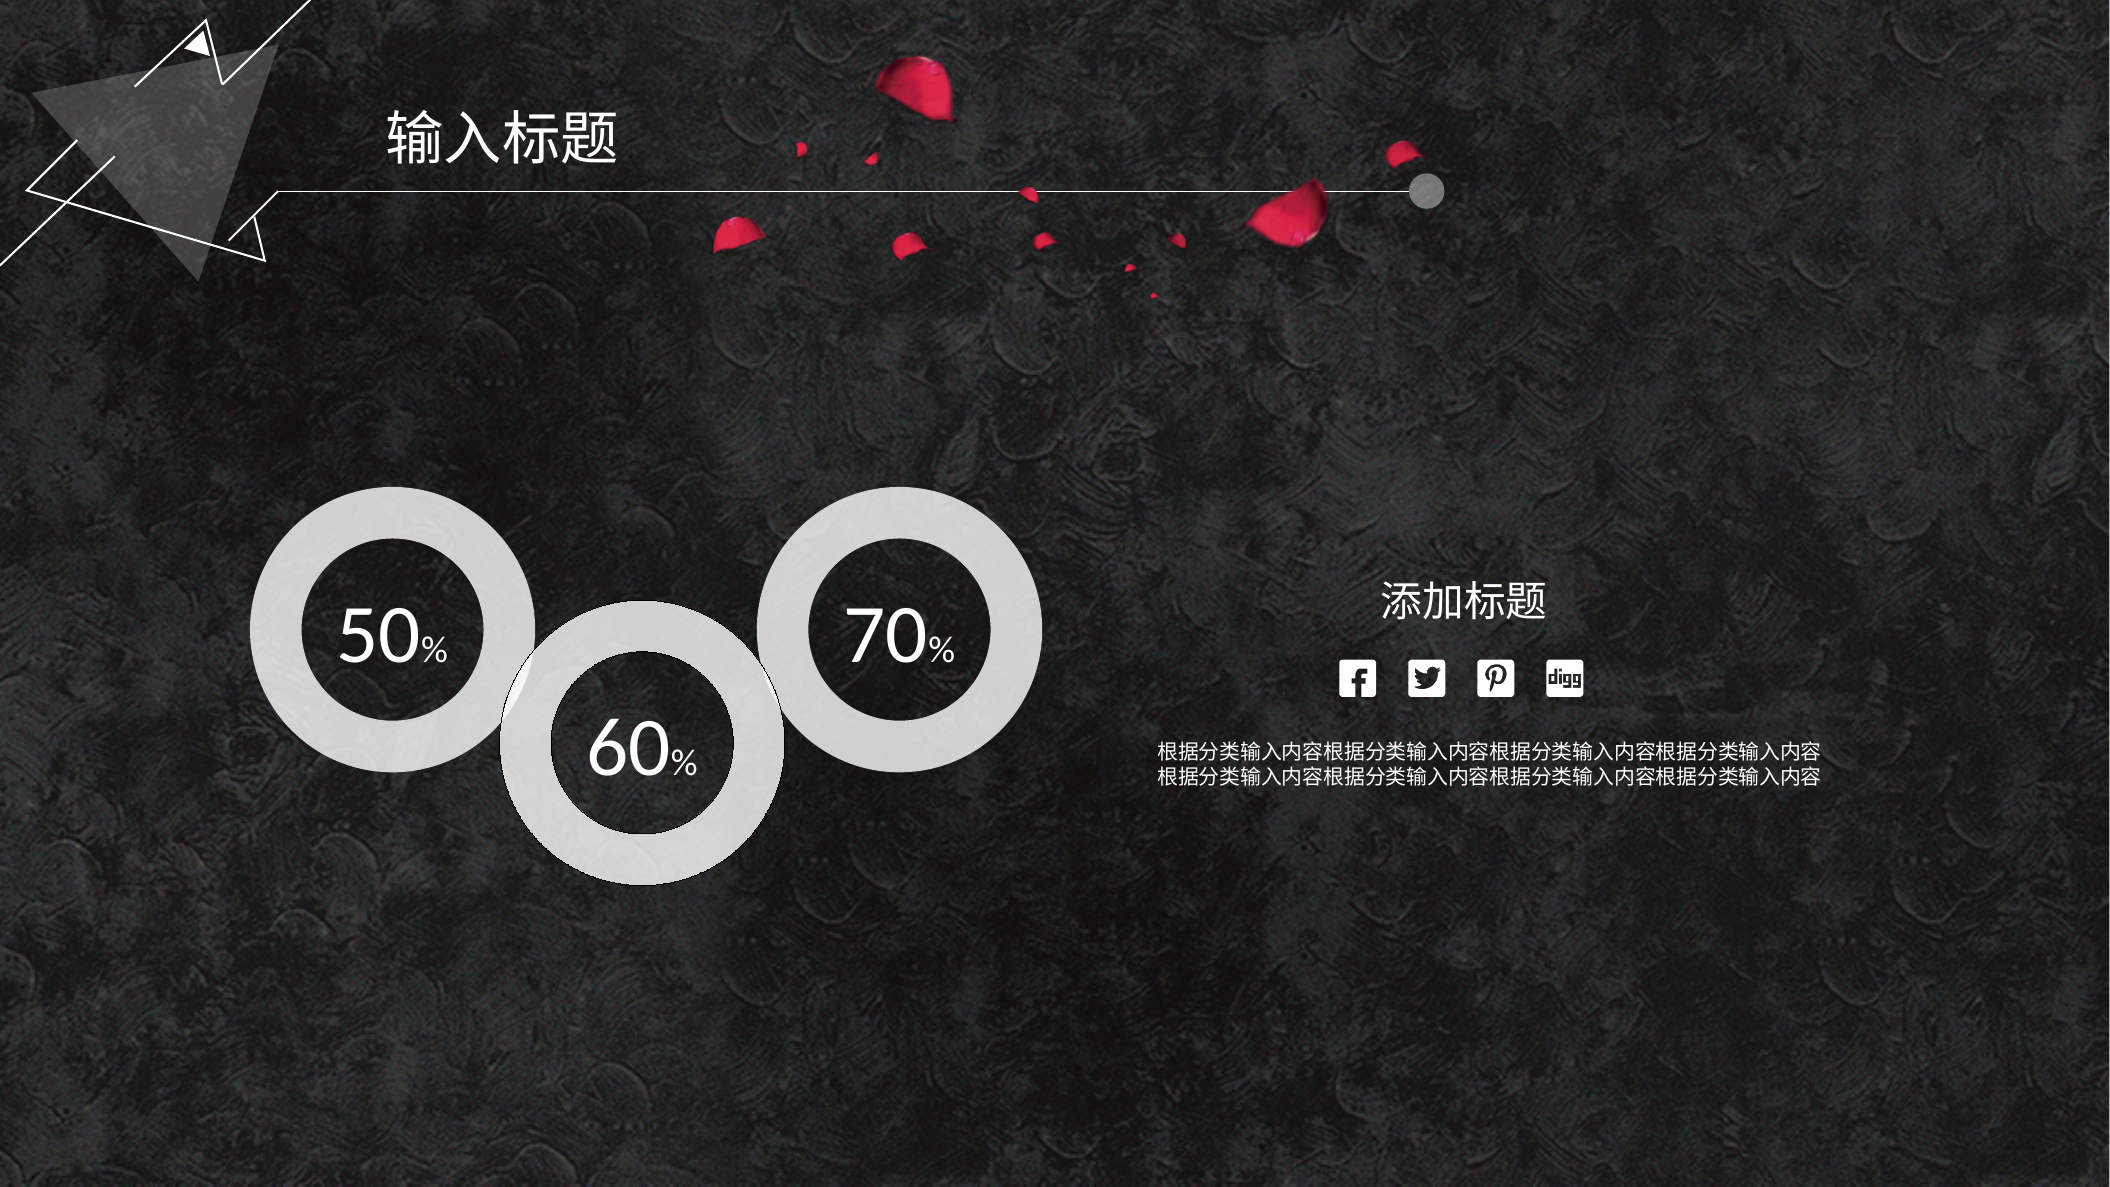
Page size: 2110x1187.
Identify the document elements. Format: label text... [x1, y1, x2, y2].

text_box 60% [571, 684, 713, 800]
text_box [0, 0, 1500, 357]
text_box [1408, 659, 1446, 697]
text_box 70% [829, 571, 971, 687]
text_box 添加标题 [1365, 567, 1563, 633]
text_box [1477, 659, 1515, 697]
text_box [1546, 659, 1584, 697]
picture [0, 0, 2110, 1187]
text_box [756, 486, 1043, 773]
text_box 50% [321, 571, 463, 687]
text_box [1339, 659, 1377, 697]
text_box [499, 600, 785, 886]
text_box [249, 486, 536, 773]
text_box 根据分类输入内容根据分类输入内容根据分类输入内容根据分类输入内容 根据分类输入内容根据分类输入内容根据分类输入内容根据分类输入内容 [1008, 731, 1971, 821]
